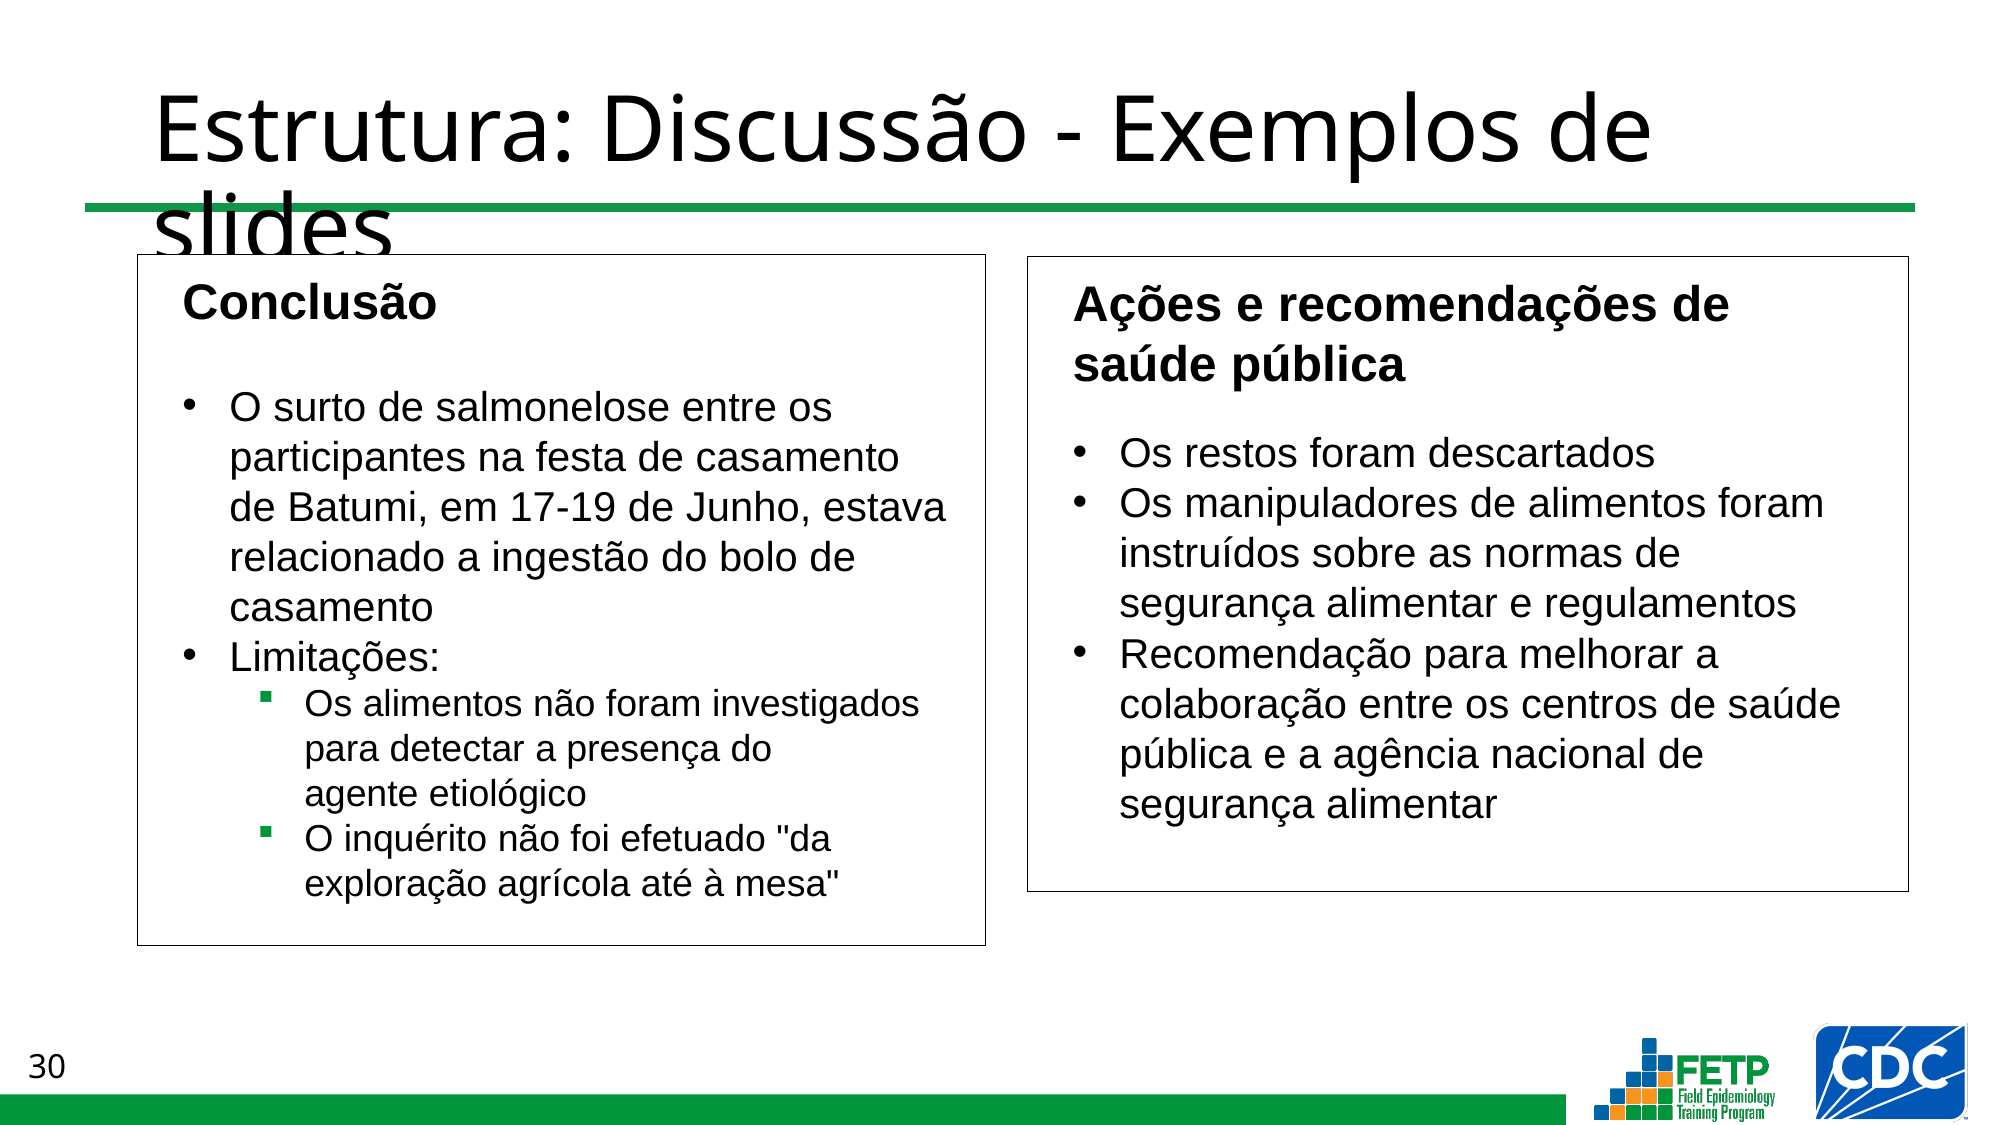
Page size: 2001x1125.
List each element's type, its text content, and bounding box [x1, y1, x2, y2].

text_box Ações e recomendações de saúde pública Os restos foram descartados Os manipuladores de alimentos foram instruídos sobre as normas de segurança alimentar e regulamentos Recomendação para melhorar a colaboração entre os centros de saúde pública e a agência nacional de segurança alimentar [1027, 256, 1909, 892]
picture [1813, 1023, 1968, 1122]
title Estrutura: Discussão - Exemplos de slides [137, 75, 1863, 207]
text_box Conclusão O surto de salmonelose entre os participantes na festa de casamento de Batumi, em 17-19 de Junho, estava relacionado a ingestão do bolo de casamento Limitações: Os alimentos não foram investigados para detectar a presença do agente etiológico O inquérito não foi efetuado "da exploração agrícola até à mesa" [137, 254, 986, 946]
picture [1594, 1038, 1775, 1122]
